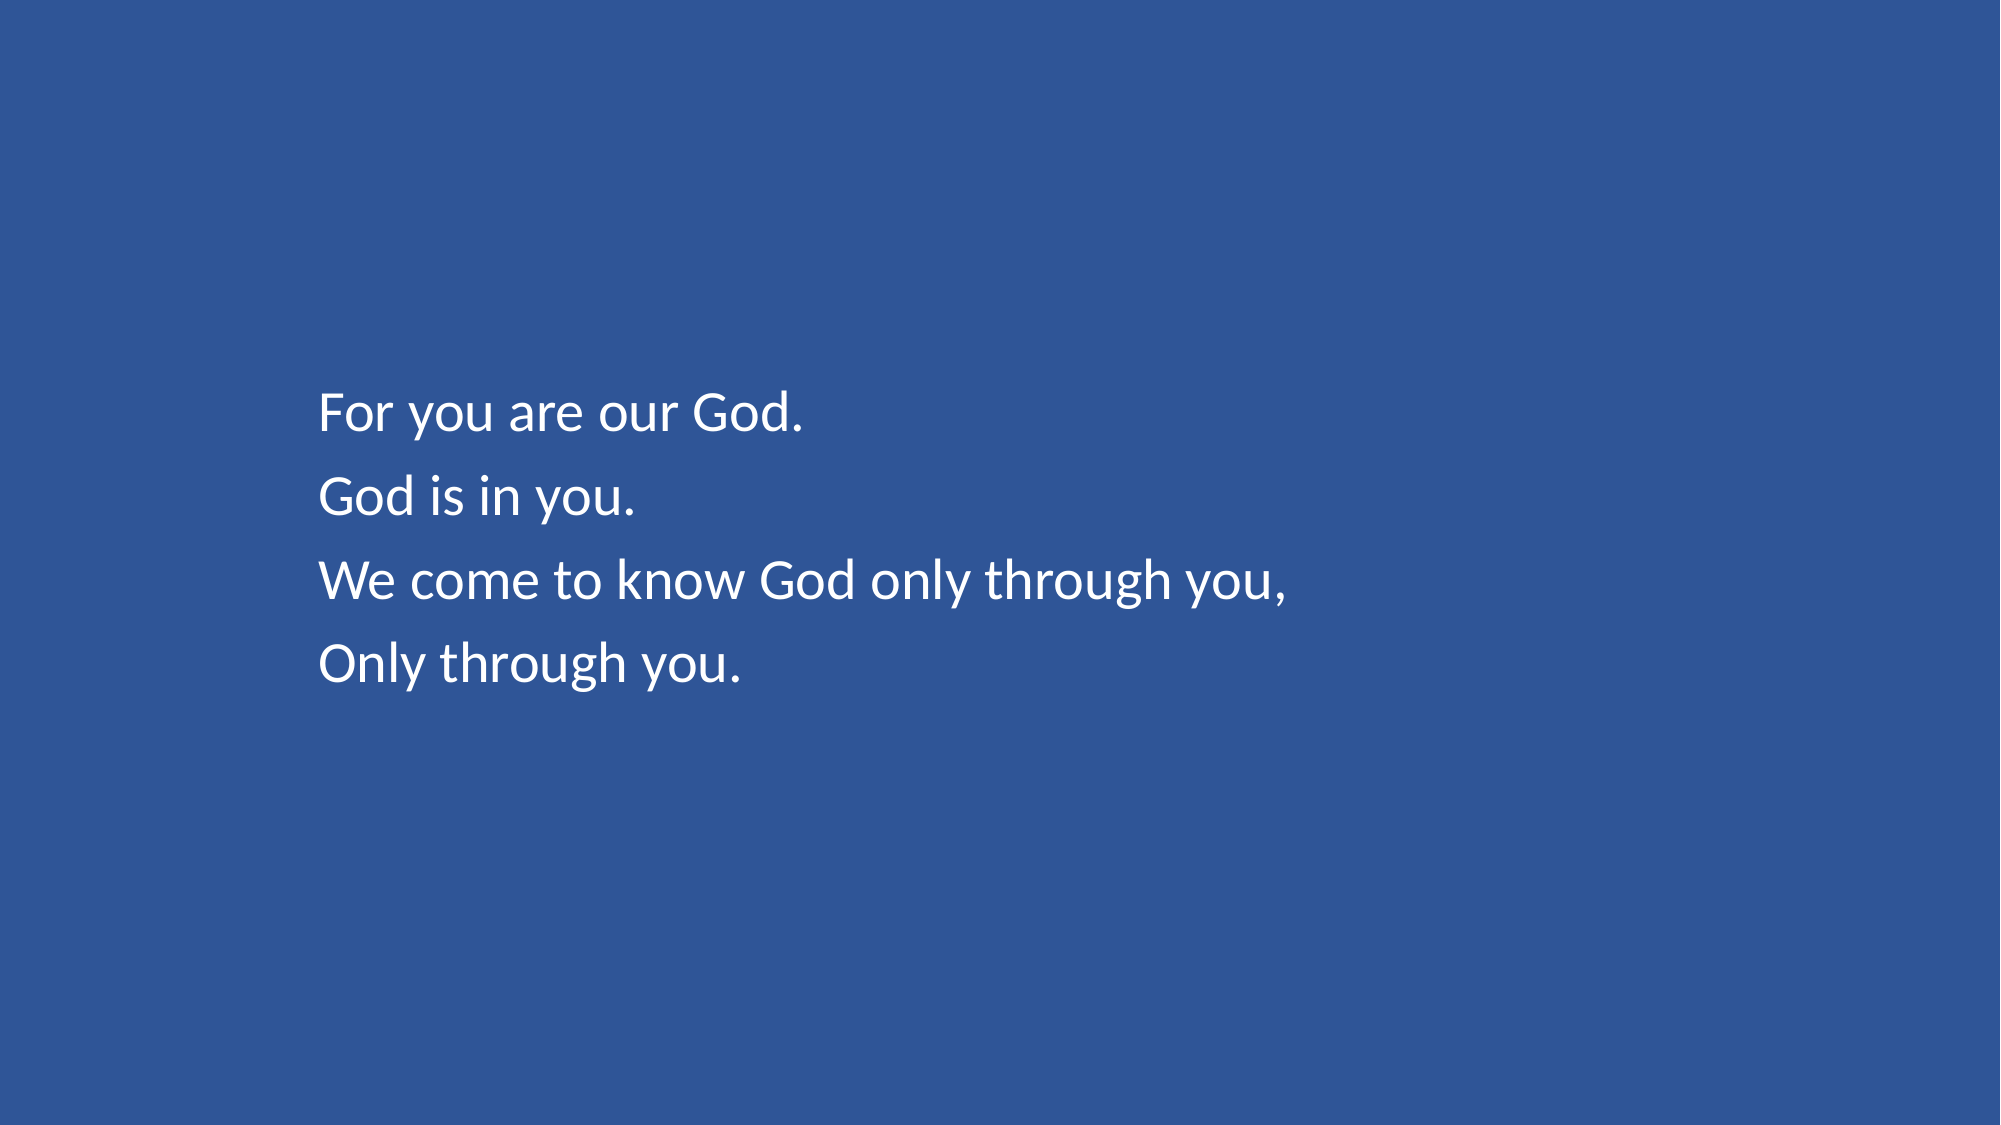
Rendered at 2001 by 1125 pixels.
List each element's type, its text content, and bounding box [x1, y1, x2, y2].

list For you are our God. God is in you. We come to know God only through you, Only through you. [303, 373, 1704, 751]
